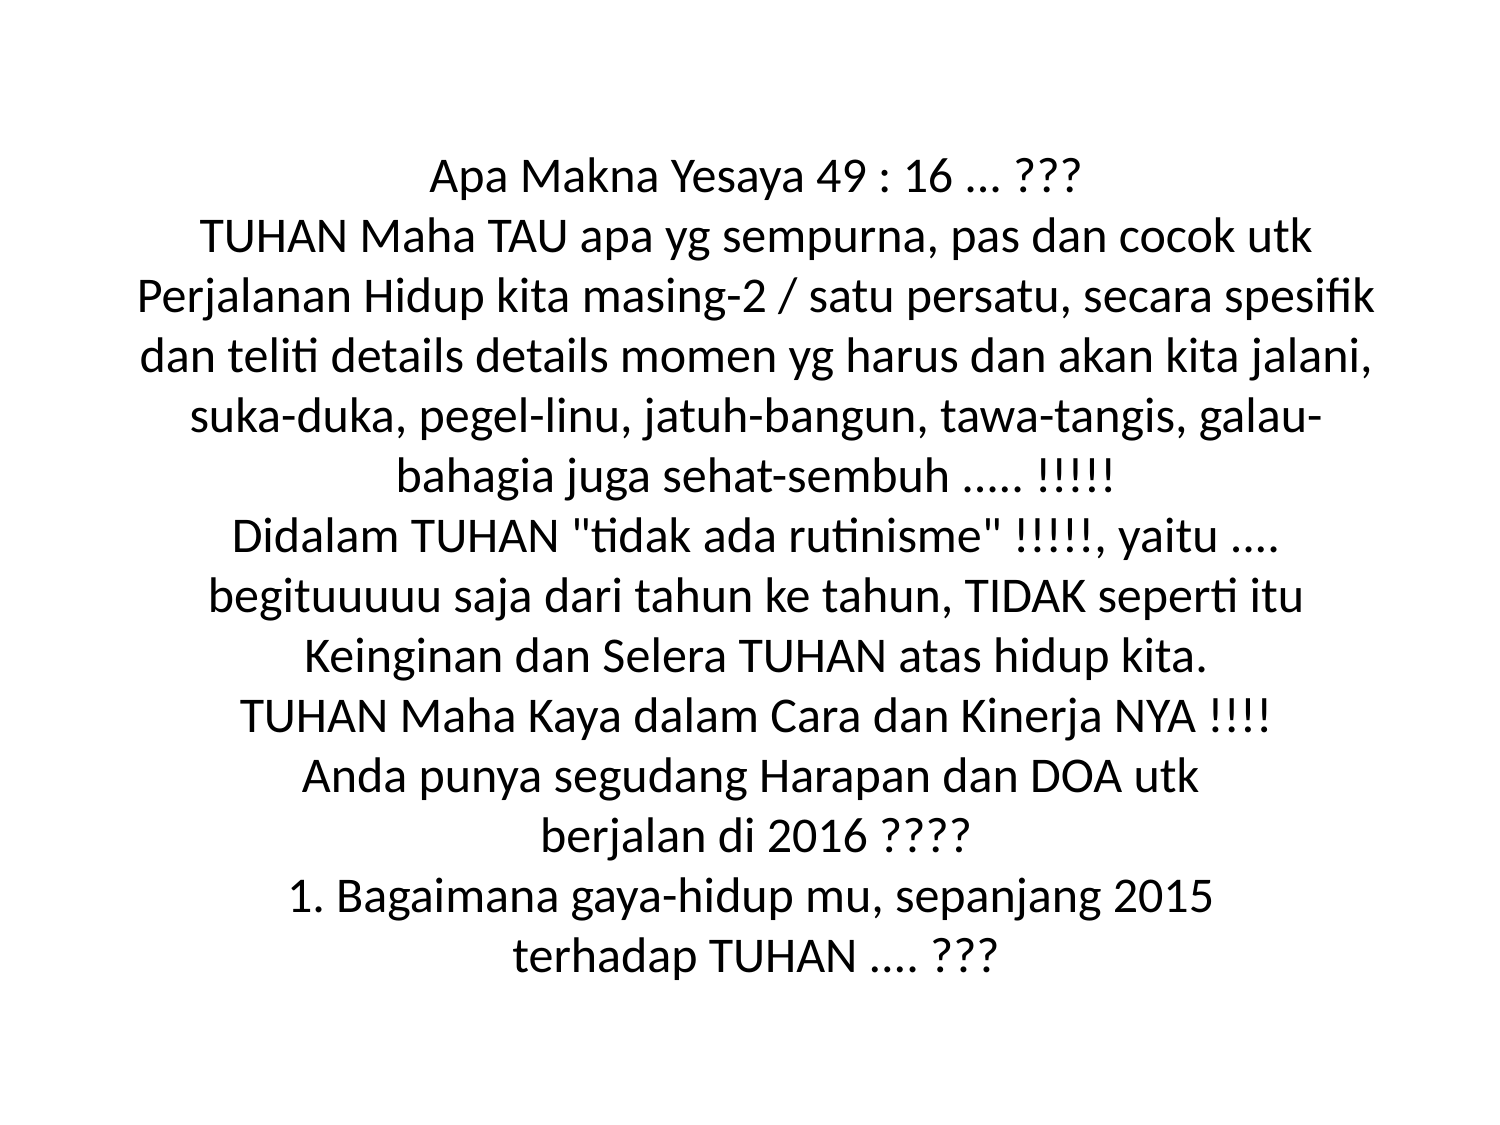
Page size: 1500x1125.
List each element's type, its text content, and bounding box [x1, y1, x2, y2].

title Apa Makna Yesaya 49 : 16 ... ??? TUHAN Maha TAU apa yg sempurna, pas dan cocok utk Perjalanan Hidup kita masing-2 / satu persatu, secara spesifik dan teliti details details momen yg harus dan akan kita jalani, suka-duka, pegel-linu, jatuh-bangun, tawa-tangis, galau-bahagia juga sehat-sembuh ..... !!!!! Didalam TUHAN "tidak ada rutinisme" !!!!!, yaitu .... begituuuuu saja dari tahun ke tahun, TIDAK seperti itu Keinginan dan Selera TUHAN atas hidup kita. TUHAN Maha Kaya dalam Cara dan Kinerja NYA !!!! Anda punya segudang Harapan dan DOA utk berjalan di 2016 ???? 1. Bagaimana gaya-hidup mu, sepanjang 2015 terhadap TUHAN .... ??? [112, 50, 1400, 1075]
